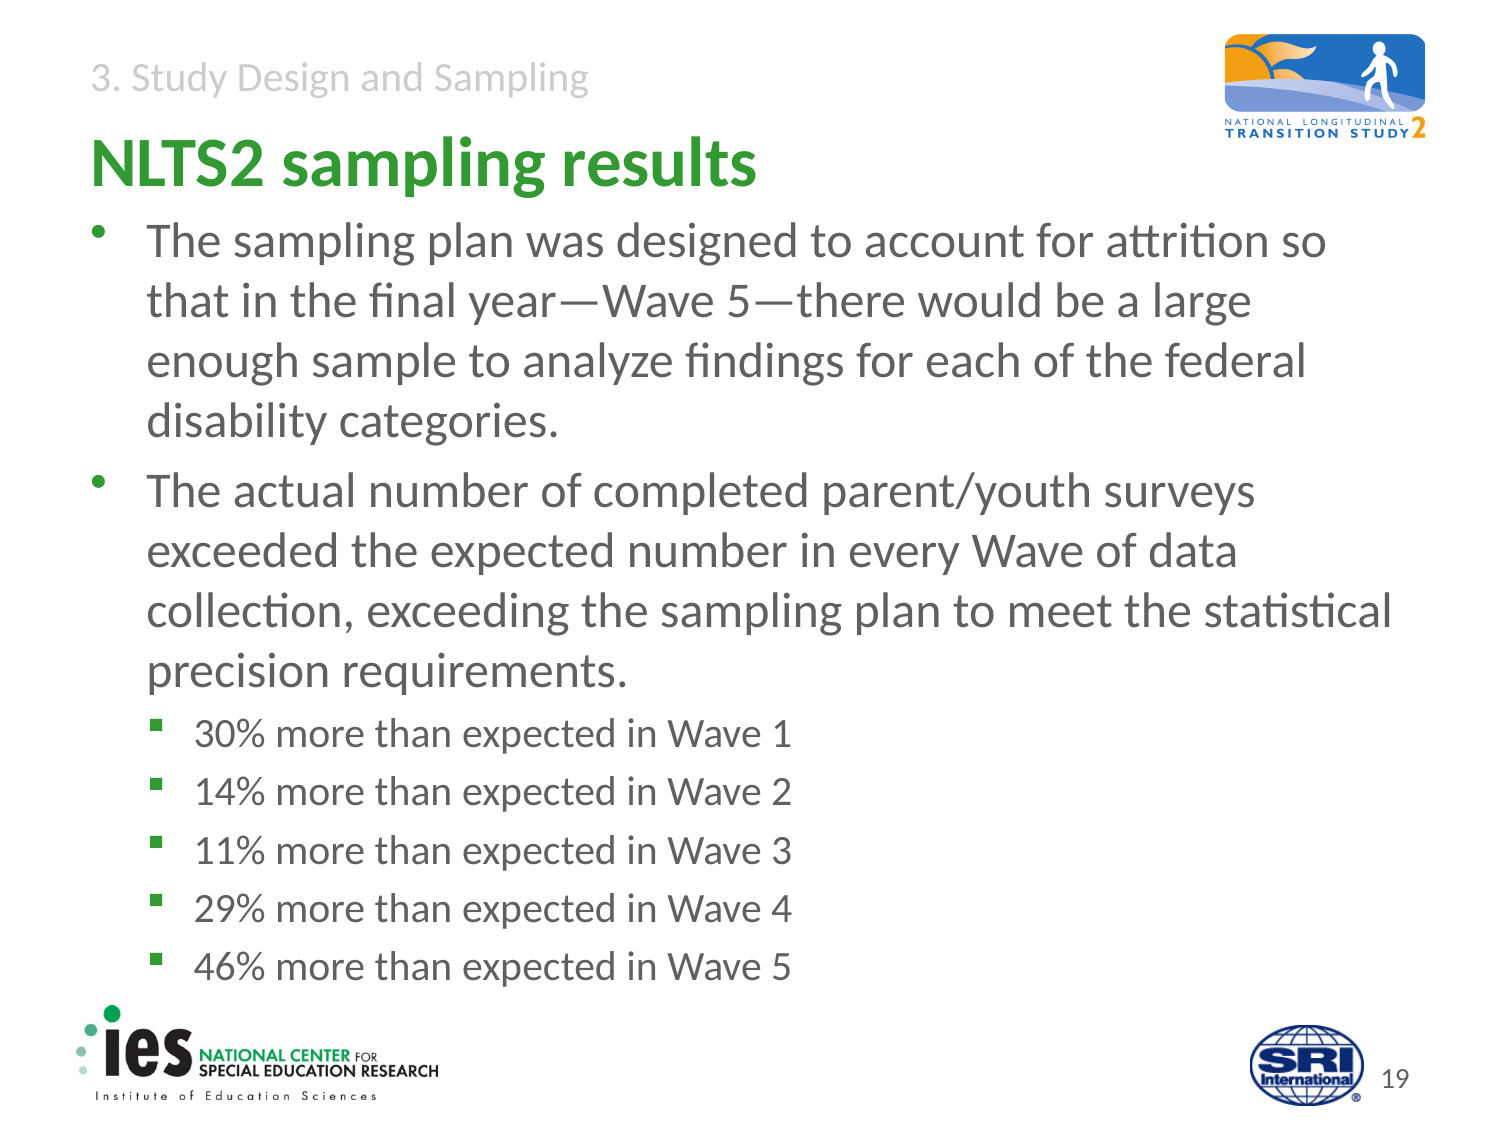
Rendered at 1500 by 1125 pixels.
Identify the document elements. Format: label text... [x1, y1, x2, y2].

picture [76, 1005, 438, 1100]
list The sampling plan was designed to account for attrition so that in the final year—Wave 5—there would be a large enough sample to analyze findings for each of the federal disability categories. The actual number of completed parent/youth surveys exceeded the expected number in every Wave of data collection, exceeding the sampling plan to meet the statistical precision requirements. 30% more than expected in Wave 1 14% more than expected in Wave 2 11% more than expected in Wave 3 29% more than expected in Wave 4 46% more than expected in Wave 5 [74, 199, 1426, 943]
title NLTS2 sampling results [74, 90, 1426, 199]
picture [1250, 1025, 1364, 1106]
slide_number 18 [1321, 1051, 1426, 1125]
